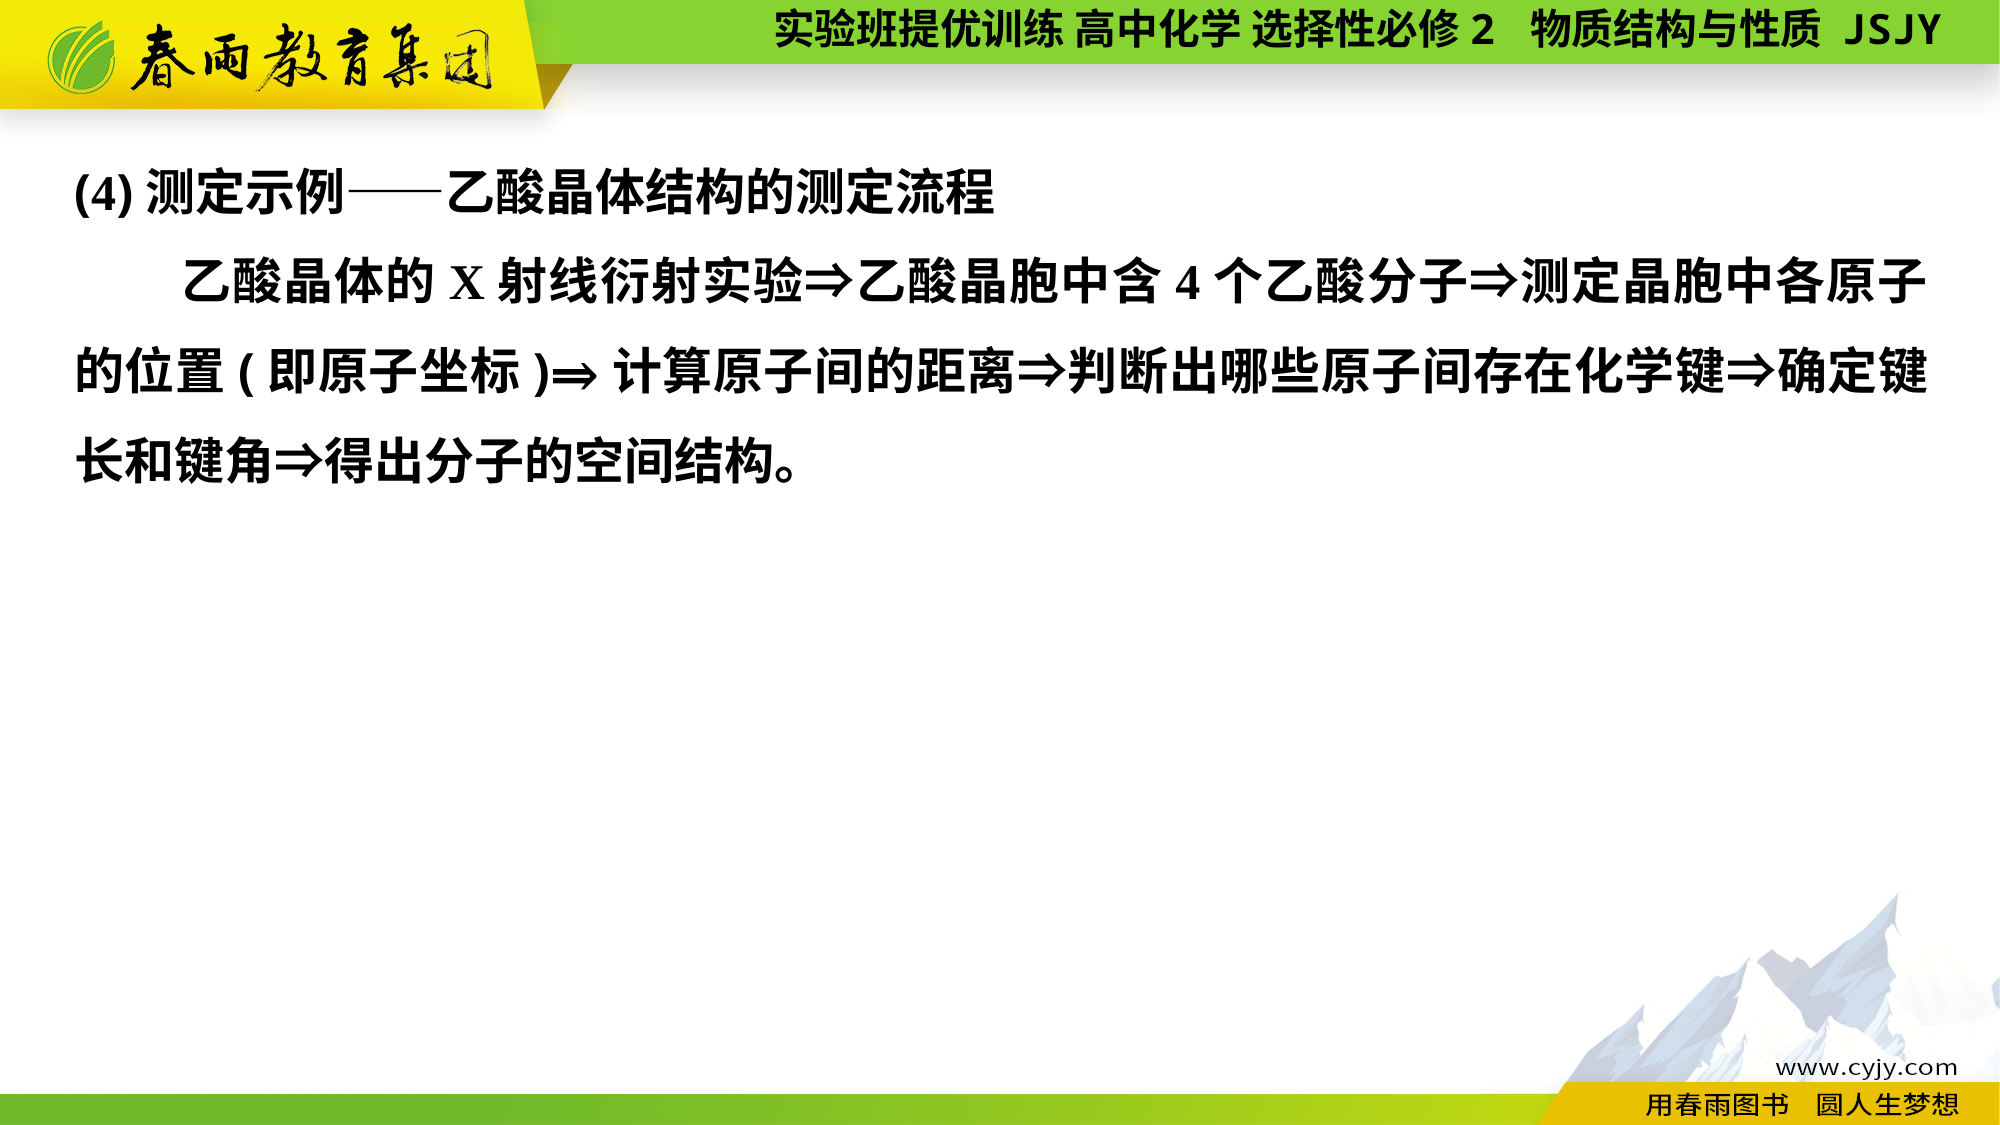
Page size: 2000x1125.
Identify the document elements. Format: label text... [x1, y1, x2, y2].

picture [0, 0, 2000, 1125]
list (4)测定示例——乙酸晶体结构的测定流程 乙酸晶体的X射线衍射实验⇒乙酸晶胞中含4个乙酸分子⇒测定晶胞中各原子的位置(即原子坐标)⇒计算原子间的距离⇒判断出哪些原子间存在化学键⇒确定键长和键角⇒得出分子的空间结构。 [59, 122, 1944, 502]
